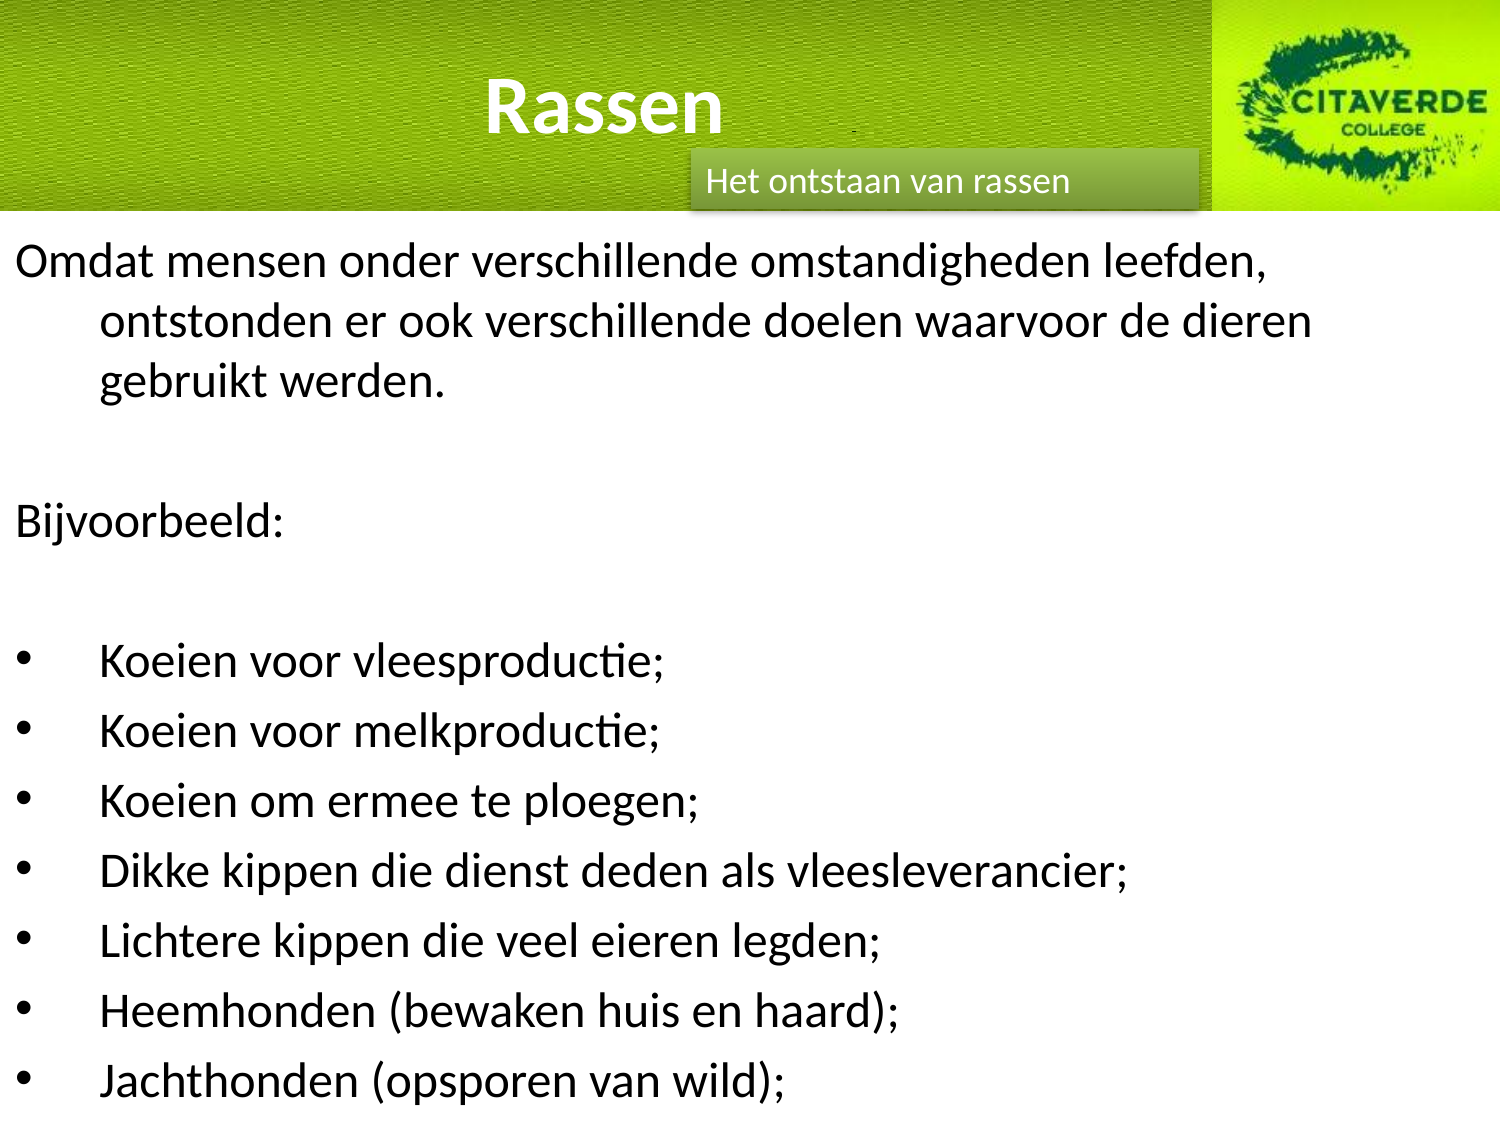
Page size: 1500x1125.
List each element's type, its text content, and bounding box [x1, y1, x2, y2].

picture [0, 0, 1500, 212]
list Omdat mensen onder verschillende omstandigheden leefden, ontstonden er ook verschillende doelen waarvoor de dieren gebruikt werden. Bijvoorbeeld: Koeien voor vleesproductie; Koeien voor melkproductie; Koeien om ermee te ploegen; Dikke kippen die dienst deden als vleesleverancier; Lichtere kippen die veel eieren legden; Heemhonden (bewaken huis en haard); Jachthonden (opsporen van wild); Etc. [0, 219, 1500, 1125]
